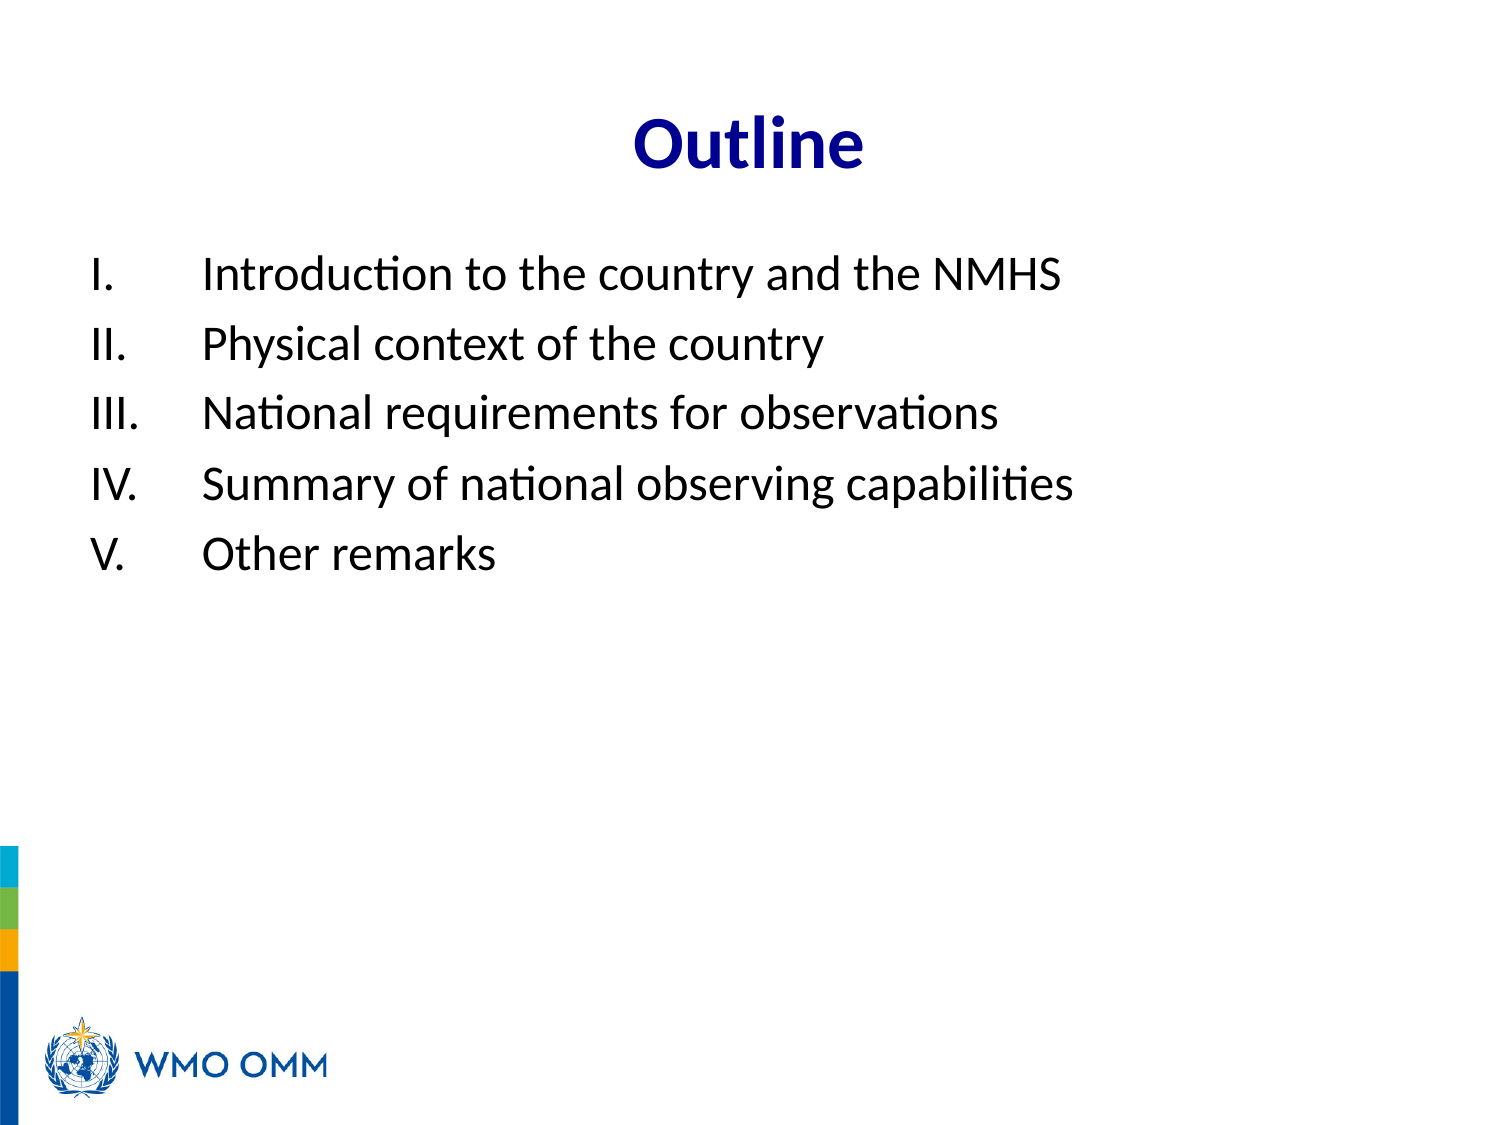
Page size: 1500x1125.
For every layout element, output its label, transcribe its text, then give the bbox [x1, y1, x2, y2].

title Outline [75, 45, 1425, 232]
picture [0, 845, 327, 1125]
list Introduction to the country and the NMHS Physical context of the country National requirements for observations Summary of national observing capabilities Other remarks [75, 232, 1425, 1005]
